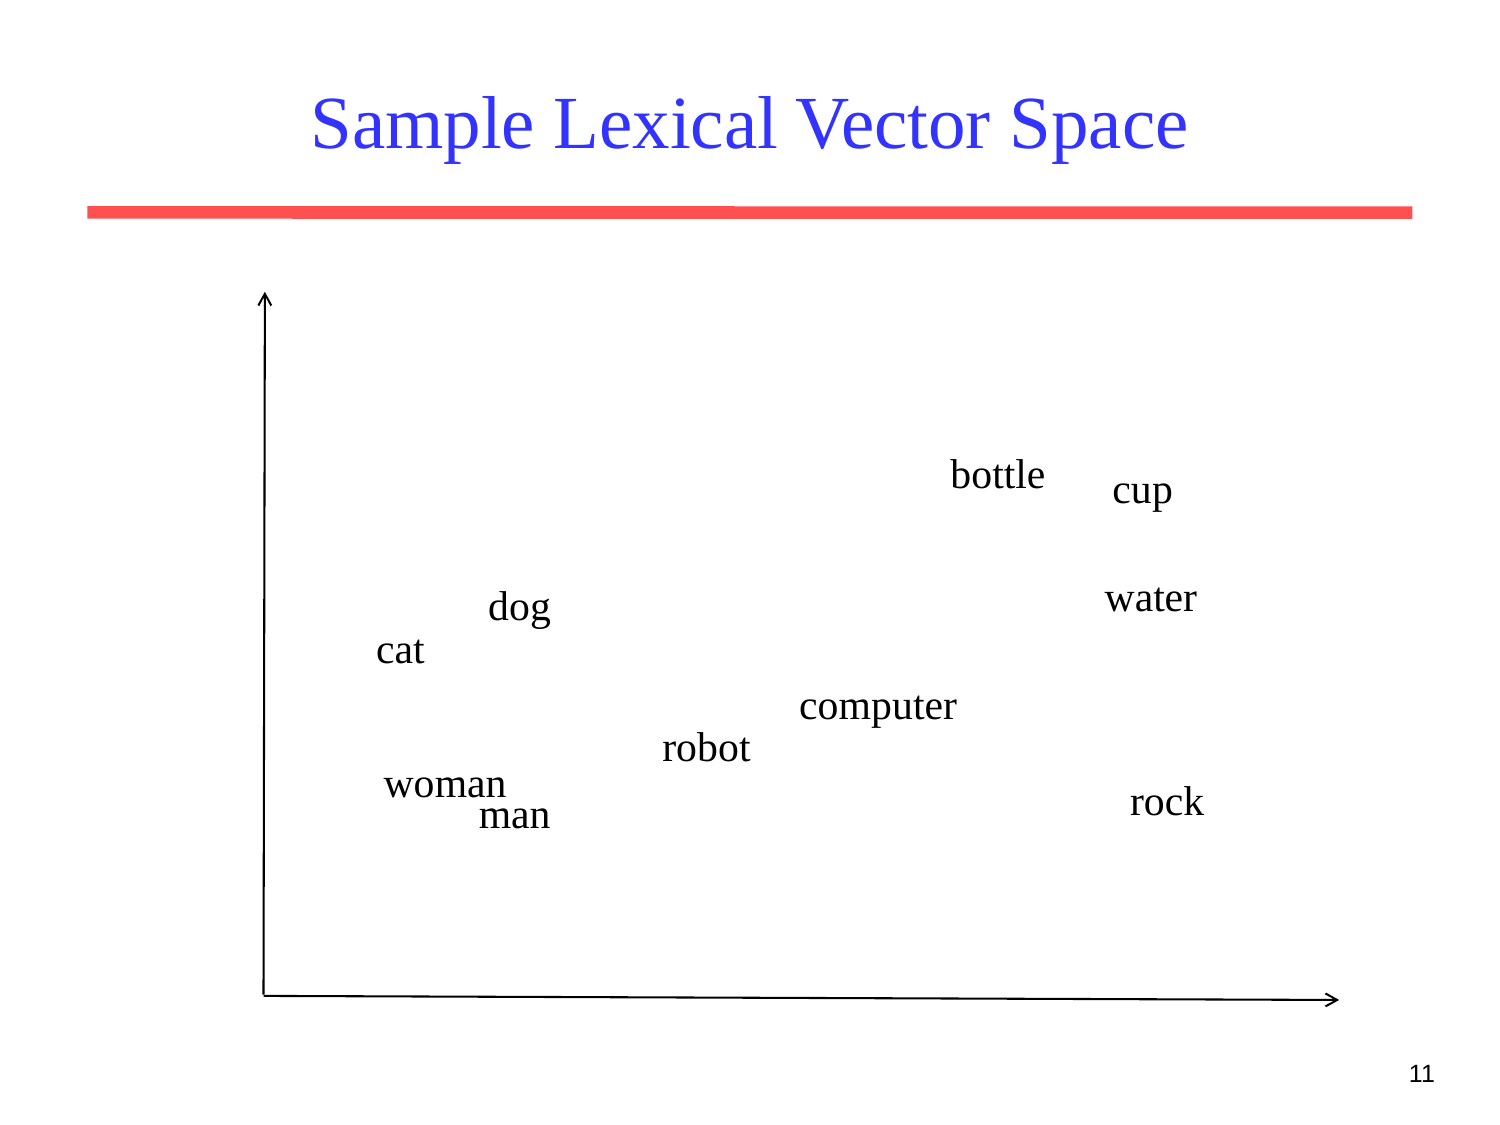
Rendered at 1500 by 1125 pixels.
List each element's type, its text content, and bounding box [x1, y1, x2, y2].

text_box man [463, 779, 566, 845]
text_box robot [647, 712, 766, 777]
text_box computer [784, 670, 972, 736]
text_box cat [361, 614, 440, 680]
text_box water [1089, 562, 1213, 627]
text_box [263, 995, 1340, 1001]
text_box dog [473, 571, 566, 637]
title Sample Lexical Vector Space [112, 37, 1388, 201]
slide_number 11 [1137, 1049, 1451, 1125]
text_box woman [368, 748, 523, 814]
text_box rock [1115, 766, 1220, 831]
text_box bottle [935, 439, 1061, 504]
text_box cup [1097, 454, 1188, 519]
